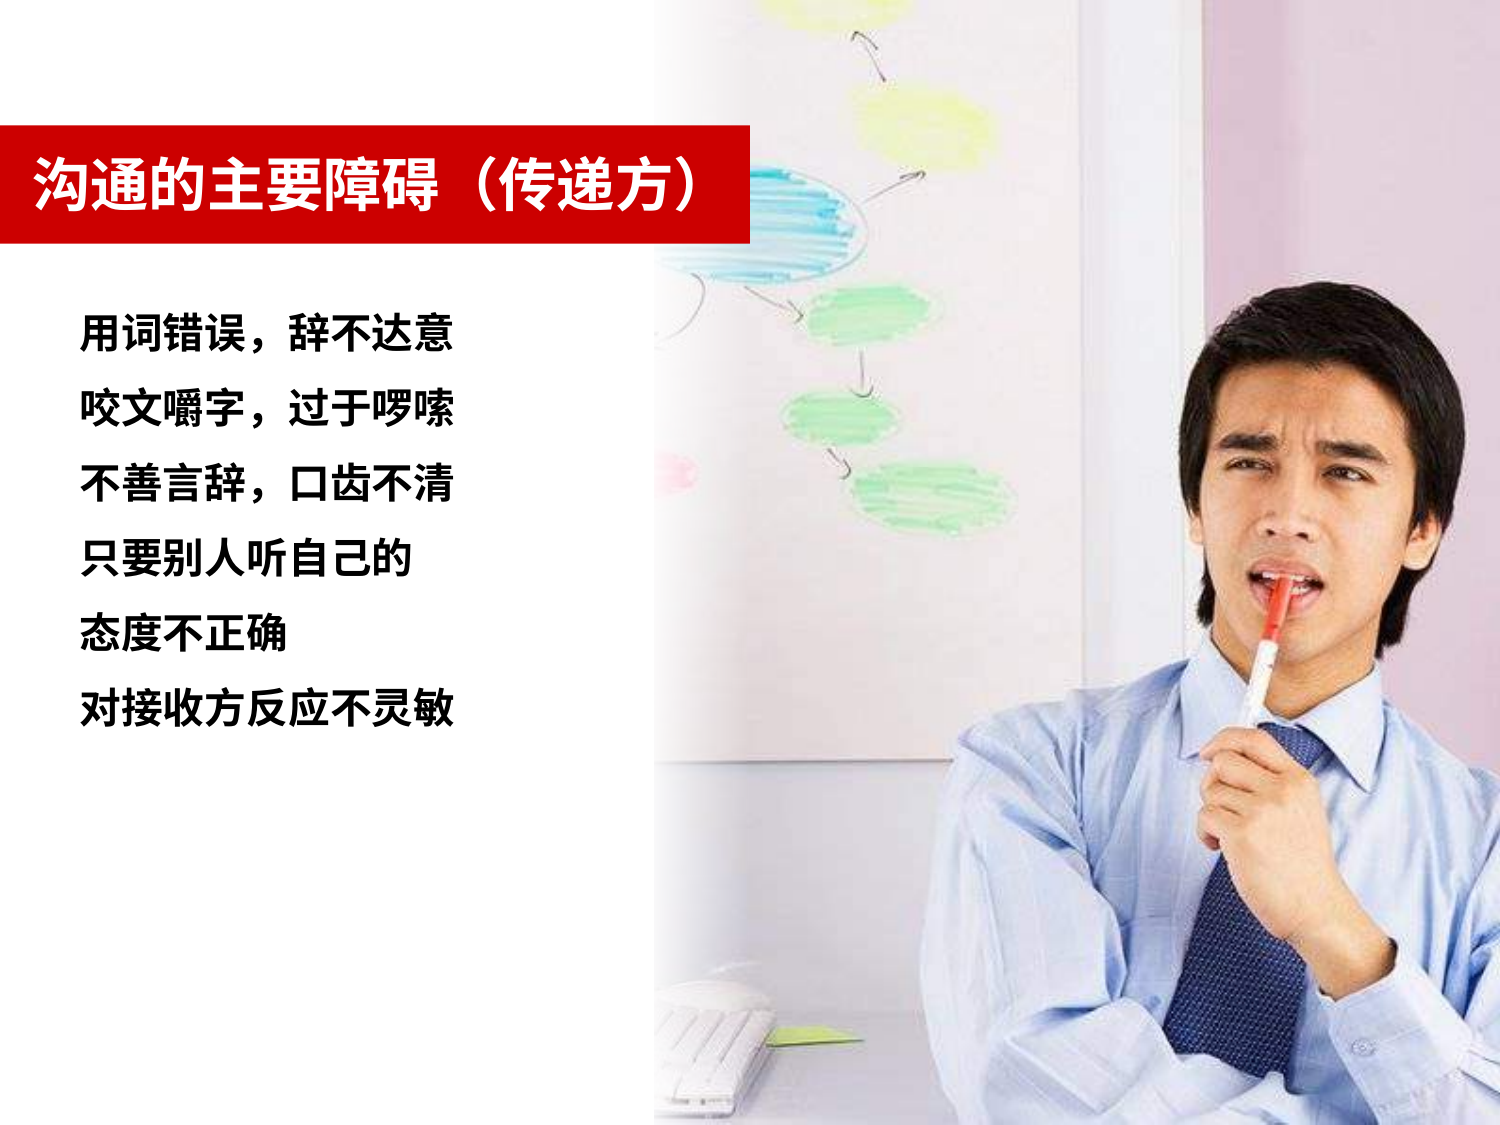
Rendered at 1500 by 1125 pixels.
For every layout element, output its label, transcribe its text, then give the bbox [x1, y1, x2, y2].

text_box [643, 0, 1500, 1125]
text_box 沟通的主要障碍（传递方） [17, 140, 638, 226]
text_box [0, 125, 638, 244]
text_box 用词错误，辞不达意 咬文嚼字，过于啰嗦 不善言辞，口齿不清 只要别人听自己的 态度不正确 对接收方反应不灵敏 [64, 274, 585, 740]
